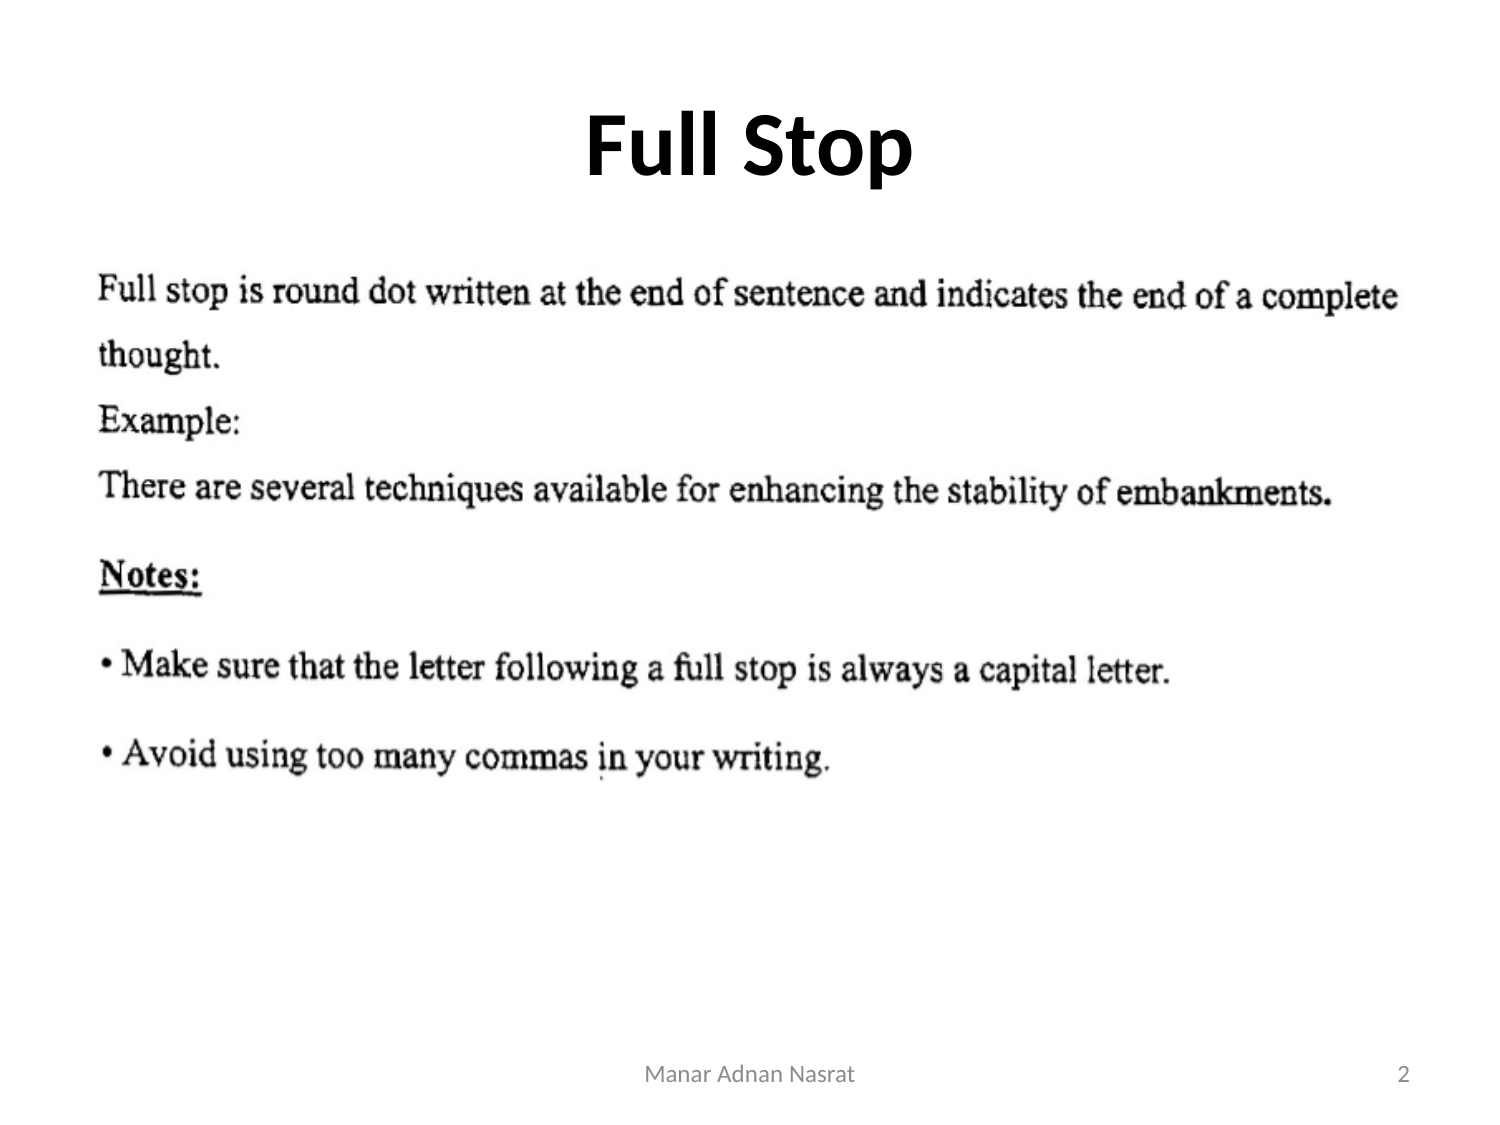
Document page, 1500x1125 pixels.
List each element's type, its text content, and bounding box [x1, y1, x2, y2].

slide_number 2 [1074, 1042, 1425, 1103]
title Full Stop [75, 45, 1425, 233]
footer Manar Adnan Nasrat [512, 1042, 988, 1103]
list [62, 249, 1480, 801]
